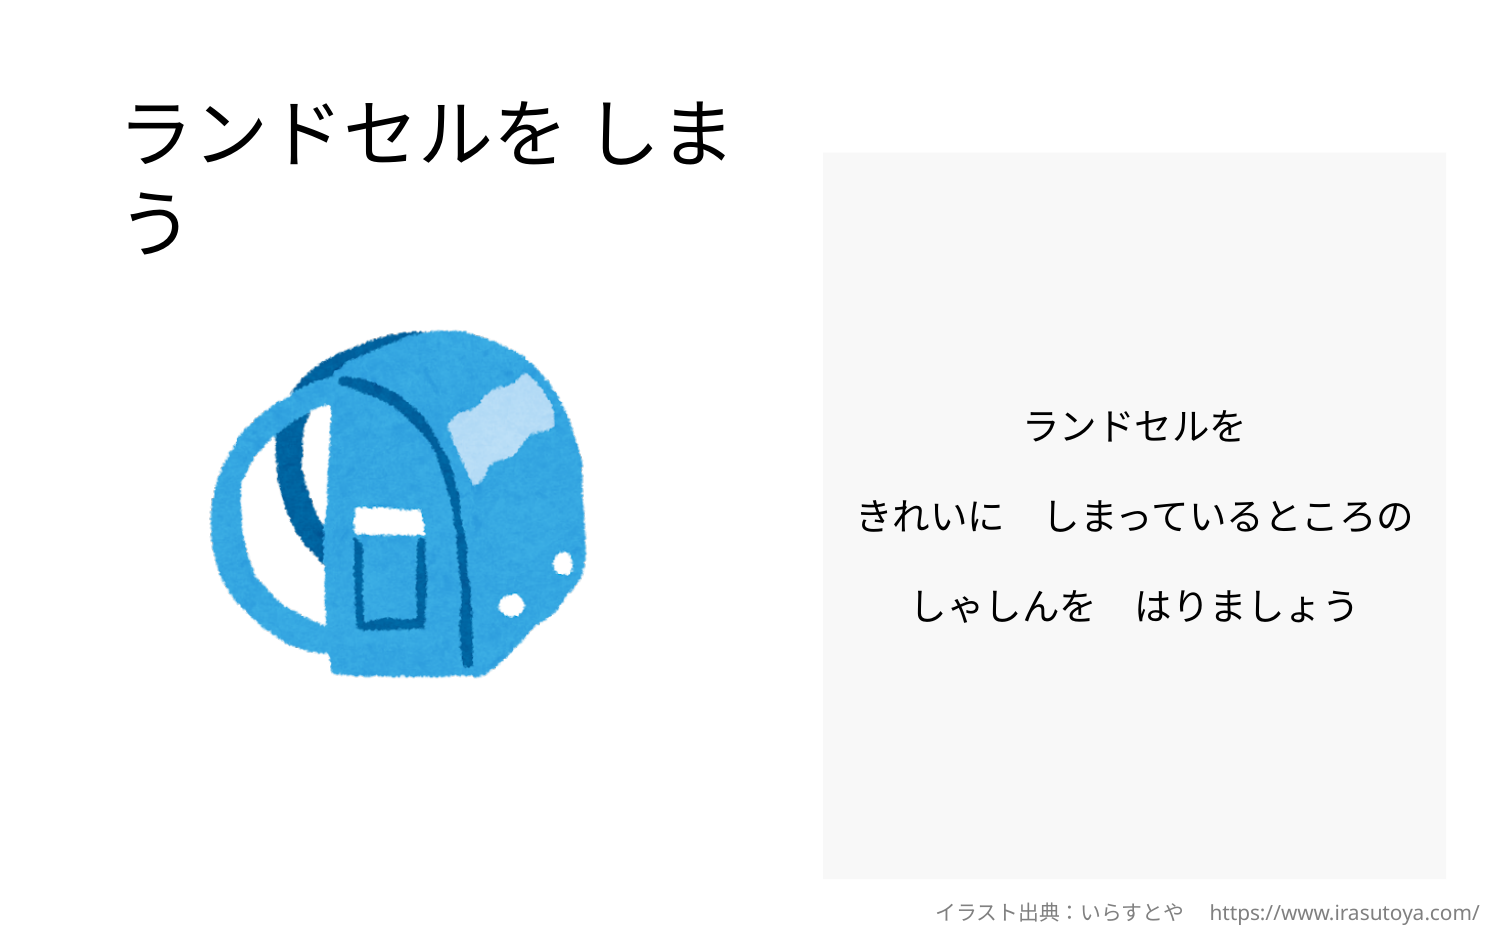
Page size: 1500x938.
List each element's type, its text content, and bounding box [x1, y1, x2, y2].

text_box ランドセルを きれいに しまっているところの しゃしんを はりましょう [823, 152, 1447, 880]
text_box ランドセルを しまう [104, 78, 805, 274]
picture [193, 317, 602, 701]
